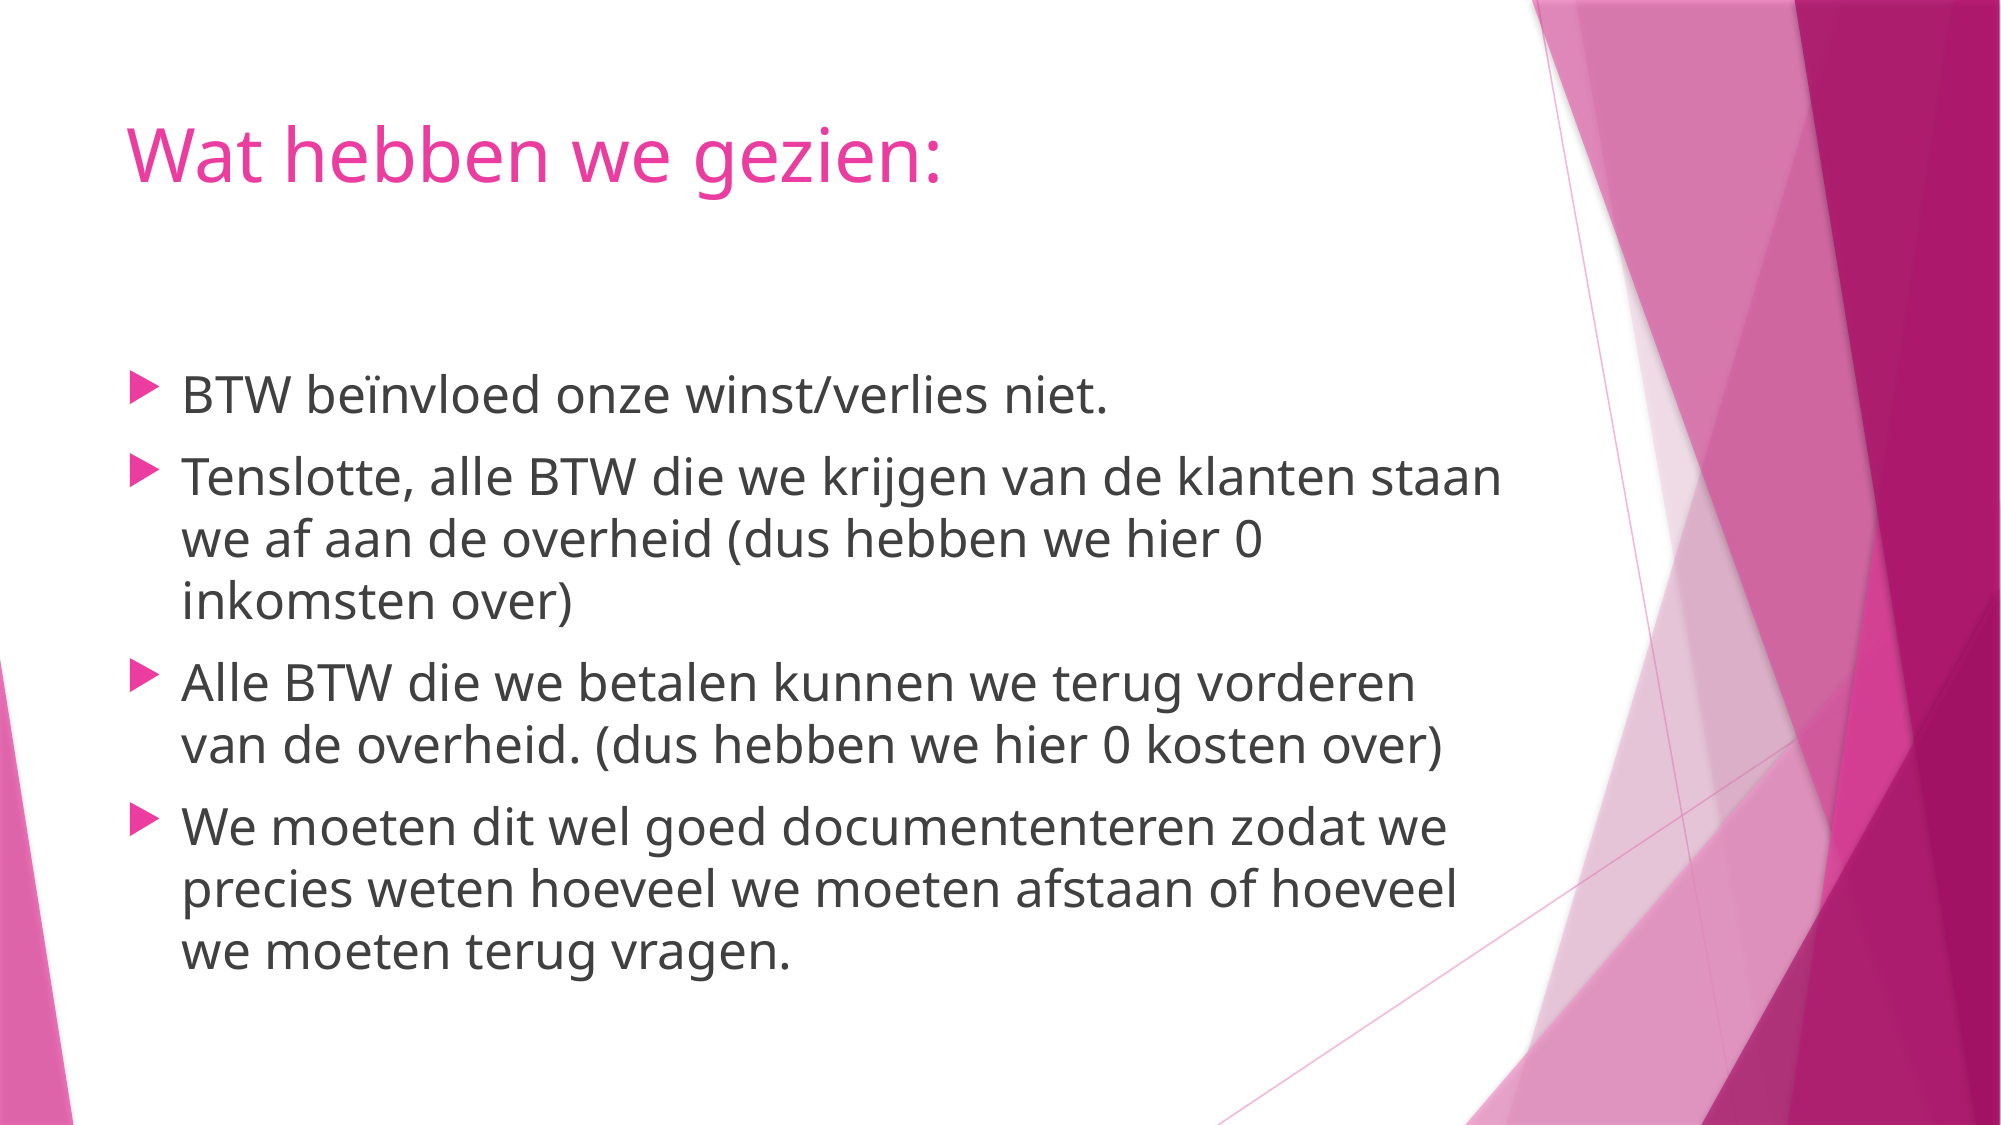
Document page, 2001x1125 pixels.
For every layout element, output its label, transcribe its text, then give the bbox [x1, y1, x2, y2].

list BTW beïnvloed onze winst/verlies niet. Tenslotte, alle BTW die we krijgen van de klanten staan we af aan de overheid (dus hebben we hier 0 inkomsten over) Alle BTW die we betalen kunnen we terug vorderen van de overheid. (dus hebben we hier 0 kosten over) We moeten dit wel goed documententeren zodat we precies weten hoeveel we moeten afstaan of hoeveel we moeten terug vragen. [111, 354, 1522, 992]
title Wat hebben we gezien: [111, 99, 1522, 317]
